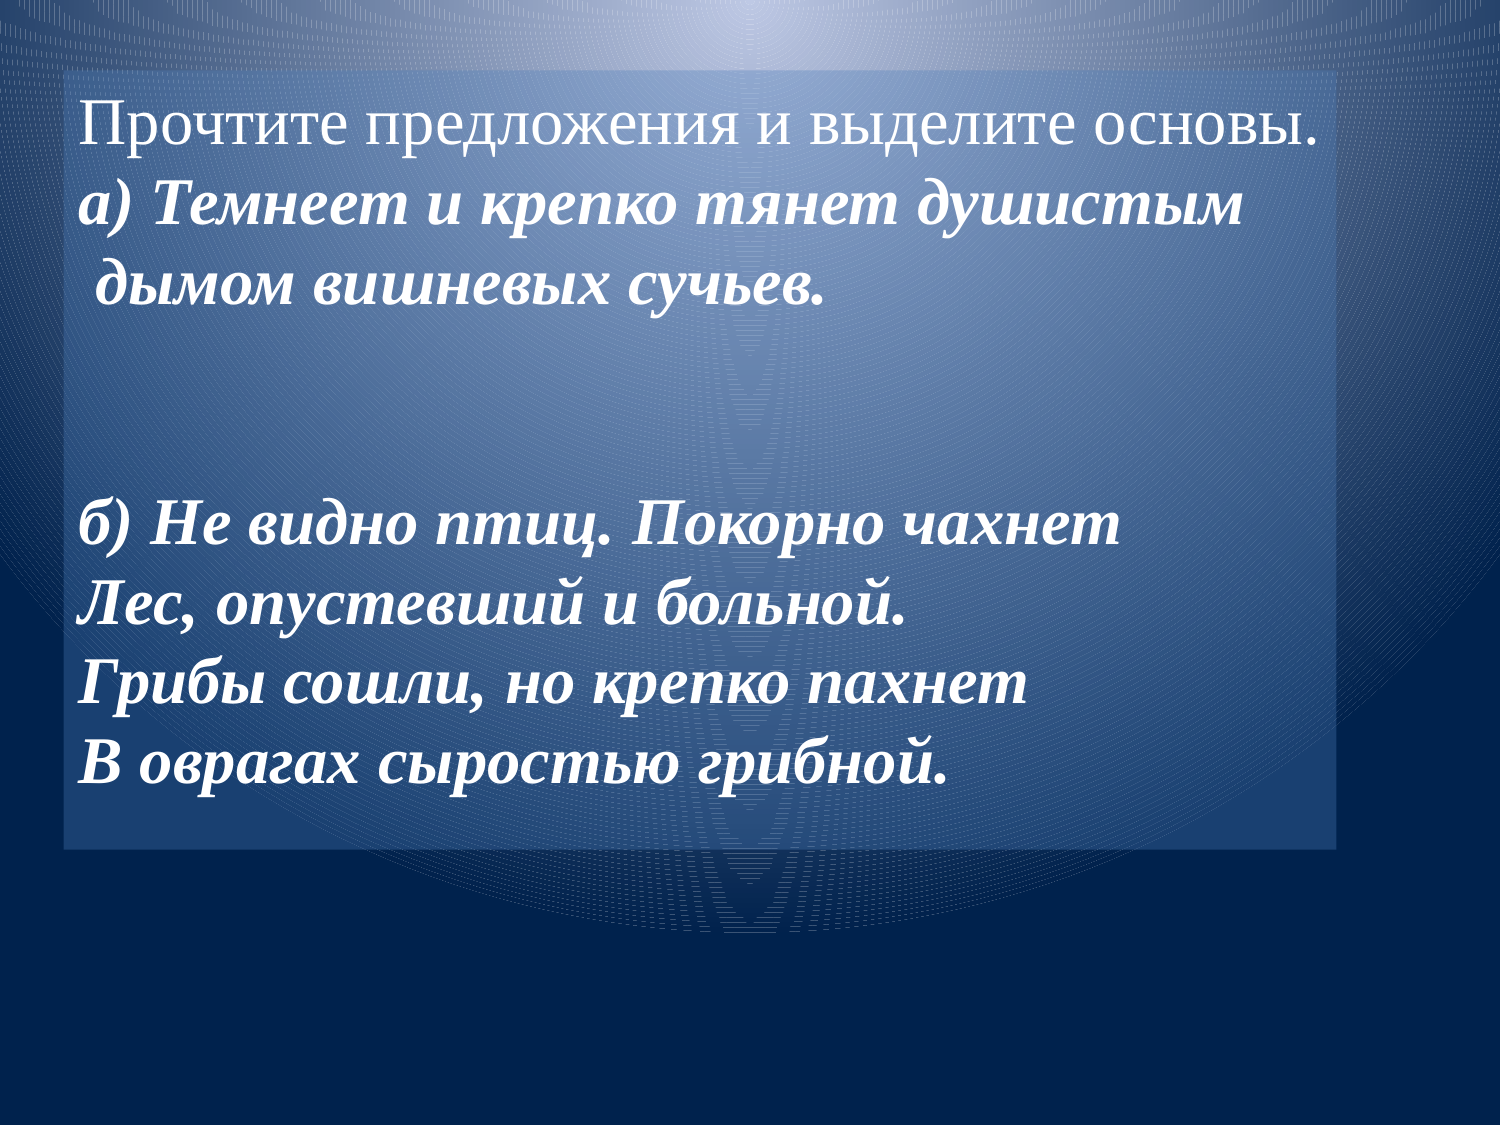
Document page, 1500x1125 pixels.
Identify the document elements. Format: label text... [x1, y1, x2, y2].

text_box Прочтите предложения и выделите основы. а) Темнеет и крепко тянет душистым дымом вишневых сучьев. б) Не видно птиц. Покорно чахнет Лес, опустевший и больной. Грибы сошли, но крепко пахнет В оврагах сыростью грибной. [63, 70, 1337, 850]
